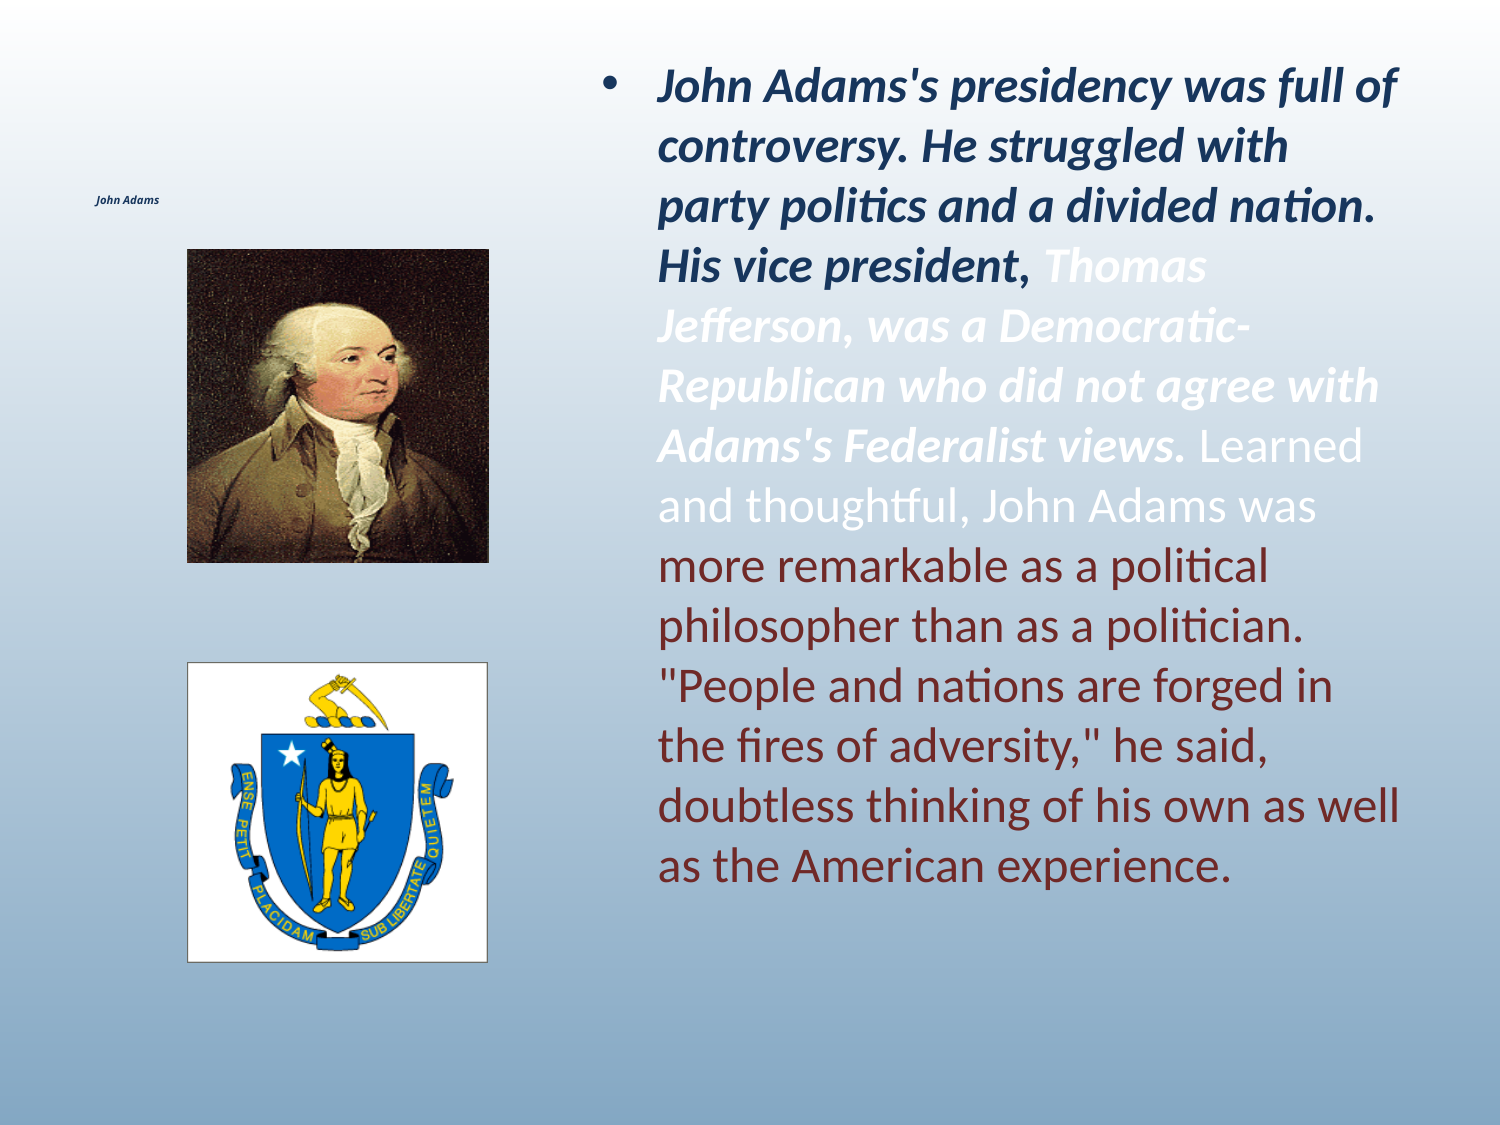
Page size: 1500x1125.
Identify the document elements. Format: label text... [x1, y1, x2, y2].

title John Adams [81, 37, 575, 229]
picture [187, 249, 489, 563]
list John Adams's presidency was full of controversy. He struggled with party politics and a divided nation. His vice president, Thomas Jefferson, was a Democratic-Republican who did not agree with Adams's Federalist views. Learned and thoughtful, John Adams was more remarkable as a political philosopher than as a politician. "People and nations are forged in the fires of adversity," he said, doubtless thinking of his own as well as the American experience. [586, 44, 1425, 1005]
picture [187, 662, 488, 963]
